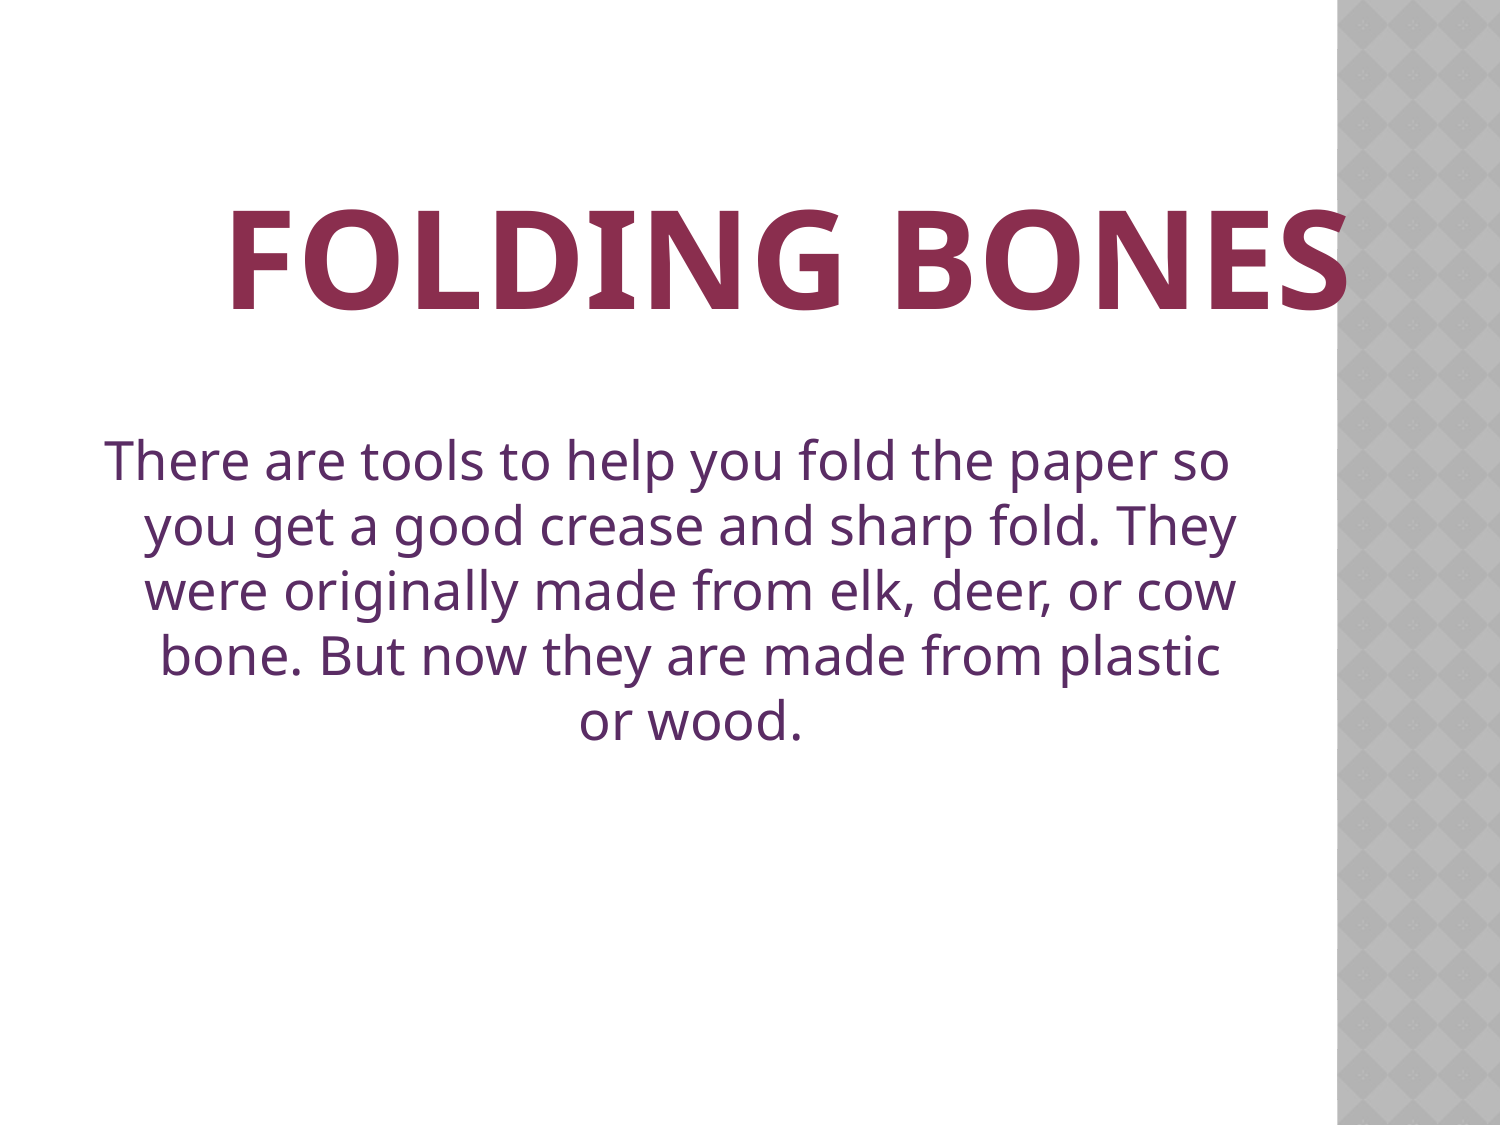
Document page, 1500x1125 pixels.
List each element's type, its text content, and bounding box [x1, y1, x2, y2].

list There are tools to help you fold the paper so you get a good crease and sharp fold. They were originally made from elk, deer, or cow bone. But now they are made from plastic or wood. [75, 264, 1263, 1059]
title Folding Bones [150, 45, 1425, 338]
